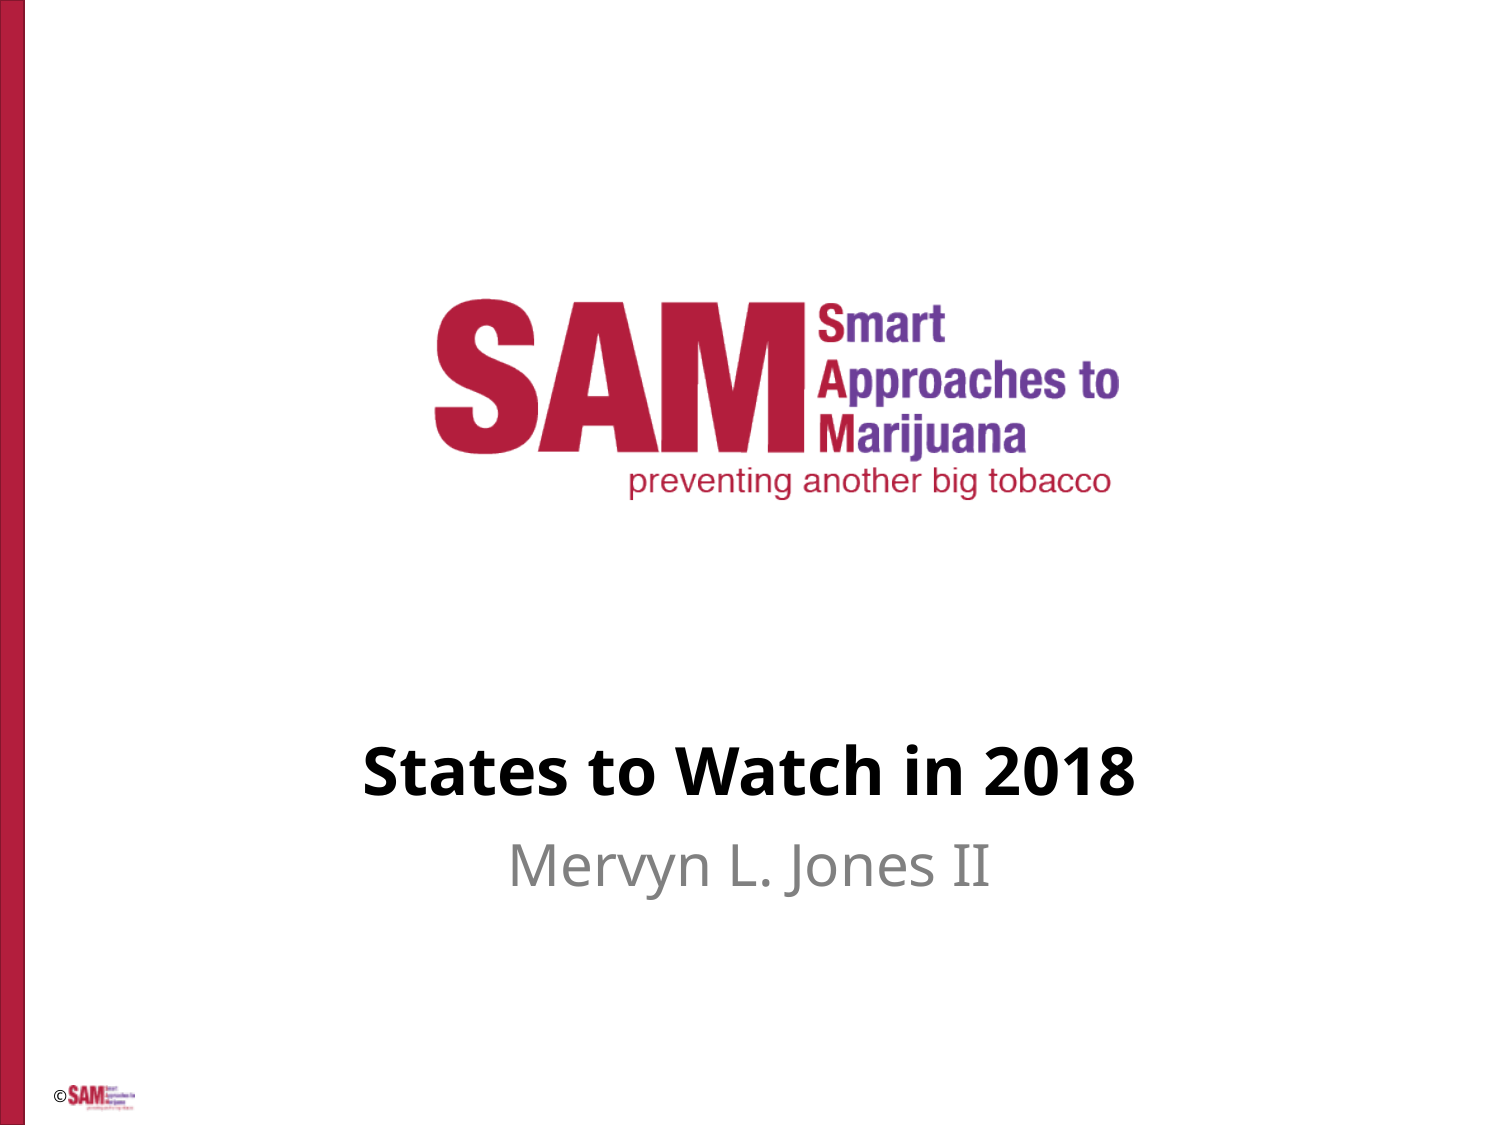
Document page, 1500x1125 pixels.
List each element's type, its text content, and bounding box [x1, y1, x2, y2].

picture [433, 298, 1119, 508]
picture [68, 1085, 135, 1112]
title States to Watch in 2018 [161, 714, 1339, 816]
subtitle Mervyn L. Jones II [161, 816, 1339, 910]
